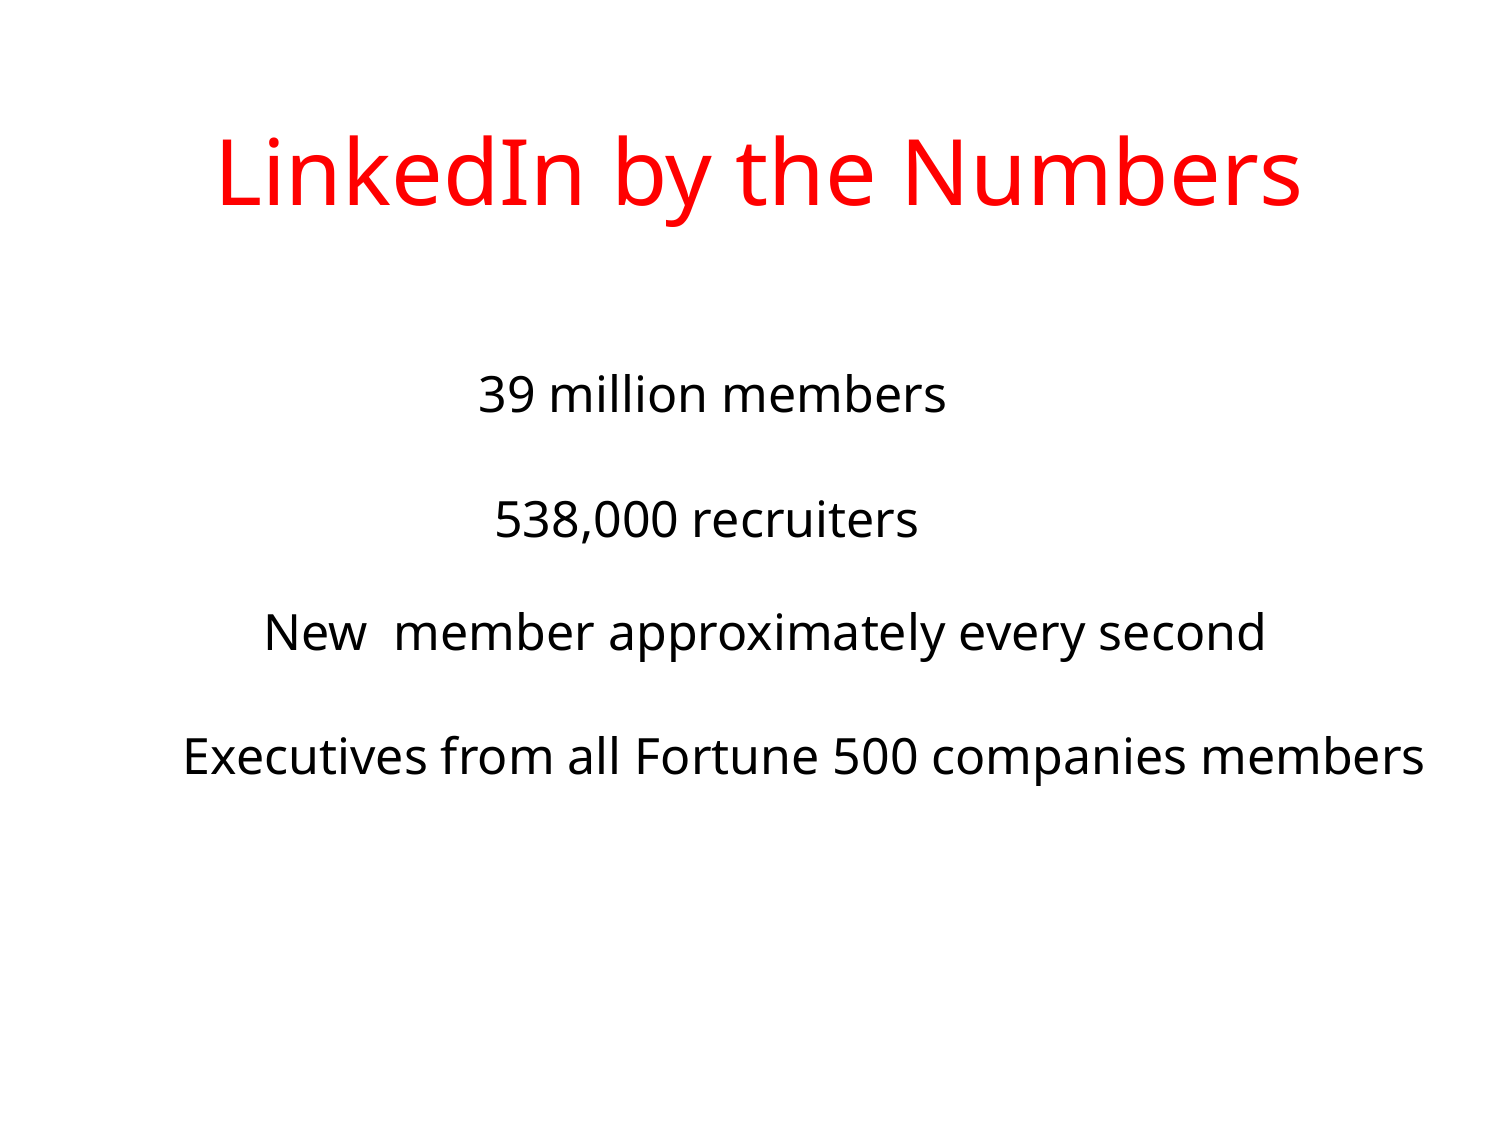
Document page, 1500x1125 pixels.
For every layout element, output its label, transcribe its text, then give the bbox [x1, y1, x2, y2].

text_box New member approximately every second [257, 599, 1275, 661]
title LinkedIn by the Numbers [124, 11, 1401, 326]
text_box 39 million members [472, 362, 954, 423]
text_box Executives from all Fortune 500 companies members [176, 724, 1434, 786]
text_box 538,000 recruiters [488, 487, 927, 548]
